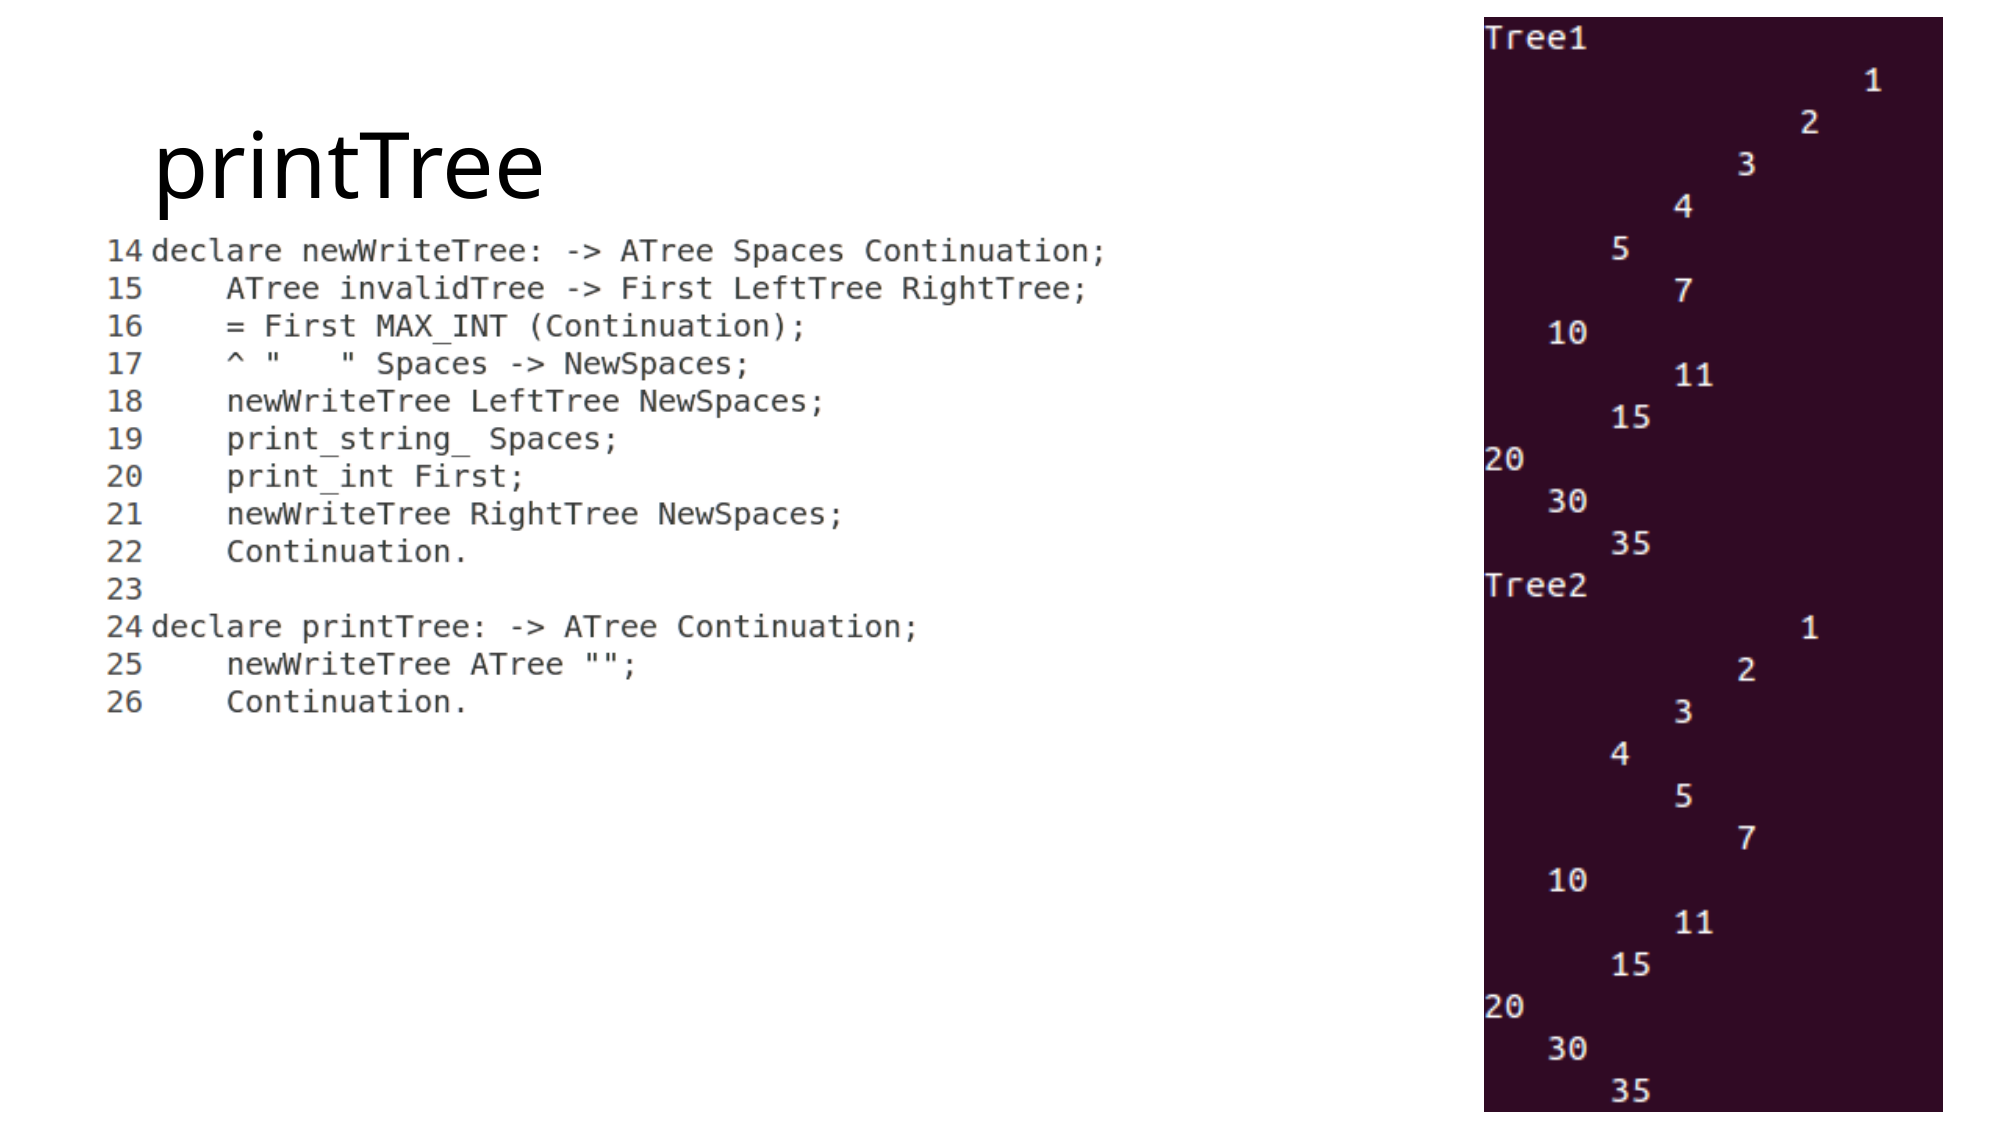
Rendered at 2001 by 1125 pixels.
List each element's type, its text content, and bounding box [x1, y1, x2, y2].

picture [92, 235, 1110, 722]
title printTree [137, 59, 1484, 278]
picture [1484, 17, 1943, 1112]
